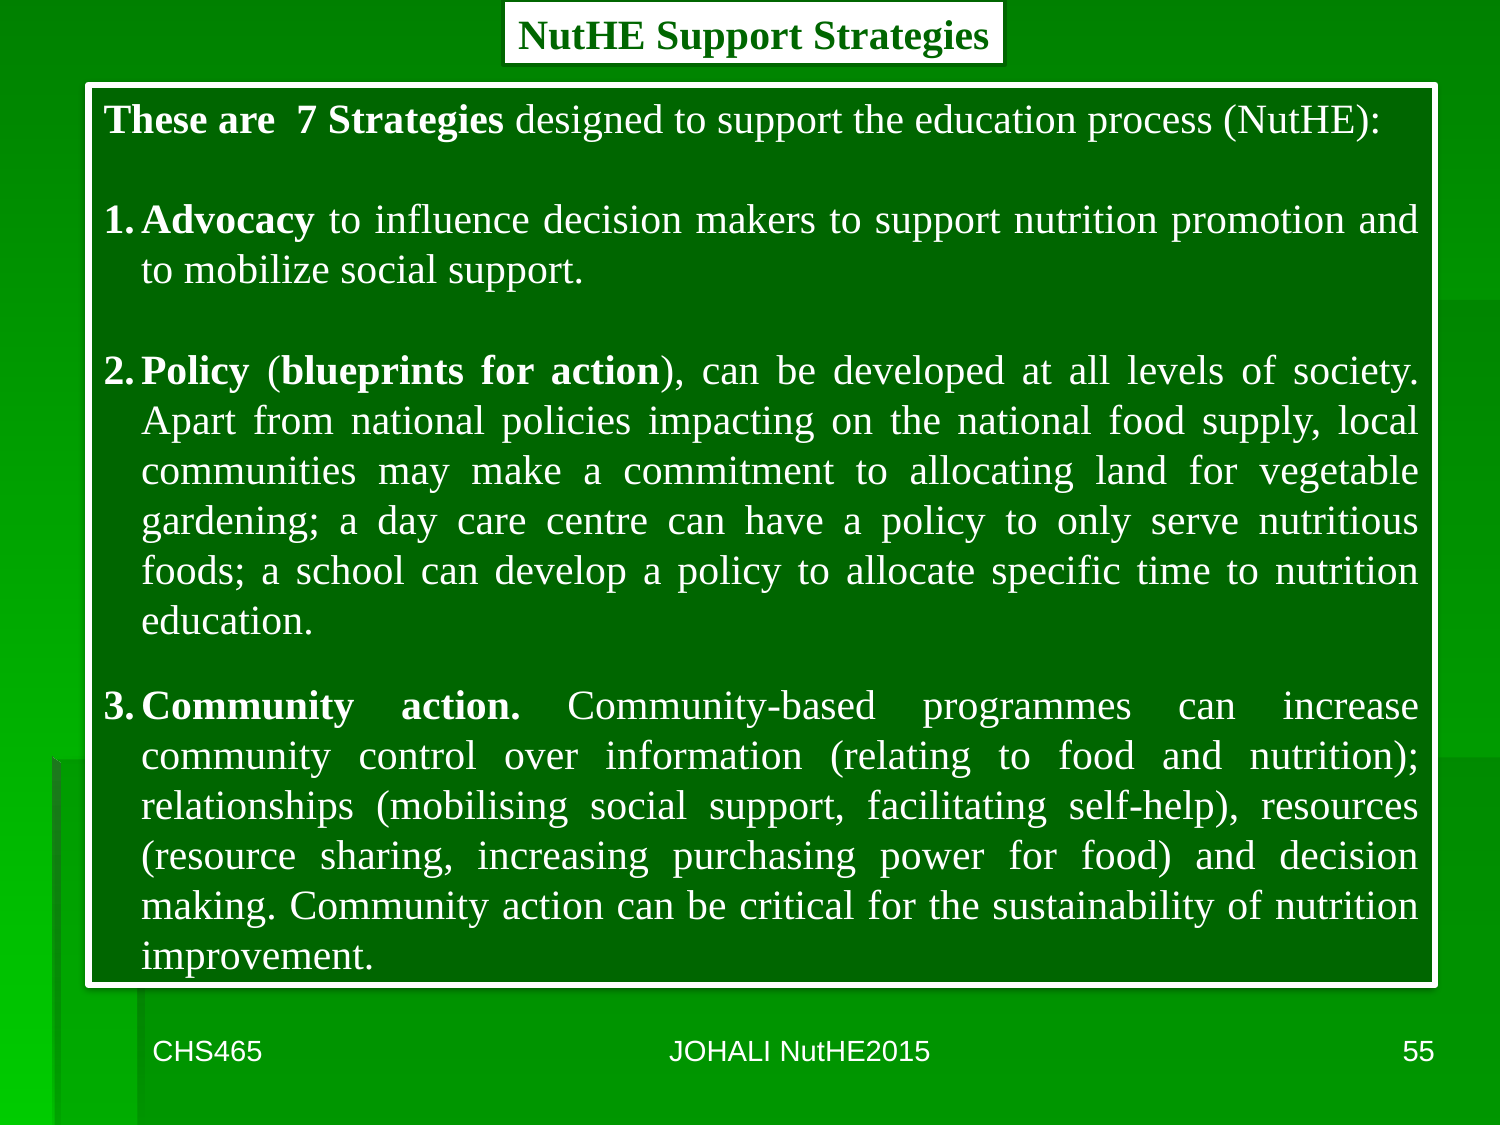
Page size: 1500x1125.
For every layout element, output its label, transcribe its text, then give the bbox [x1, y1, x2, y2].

footer JOHALI NutHE2015 [562, 1024, 1038, 1103]
slide_number 55 [1137, 1024, 1451, 1103]
text_box NutHE Support Strategies [501, 0, 1007, 67]
text_box These are 7 Strategies designed to support the education process (NutHE): Advocacy to influence decision makers to support nutrition promotion and to mobilize social support. Policy (blueprints for action), can be developed at all levels of society. Apart from national policies impacting on the national food supply, local communities may make a commitment to allocating land for vegetable gardening; a day care centre can have a policy to only serve nutritious foods; a school can develop a policy to allocate specific time to nutrition education. Community action. Community-based programmes can increase community control over information (relating to food and nutrition); relationships (mobilising social support, facilitating self-help), resources (resource sharing, increasing purchasing power for food) and decision making. Community action can be critical for the sustainability of nutrition improvement. [85, 82, 1438, 988]
slide_number CHS465 [137, 1024, 450, 1103]
